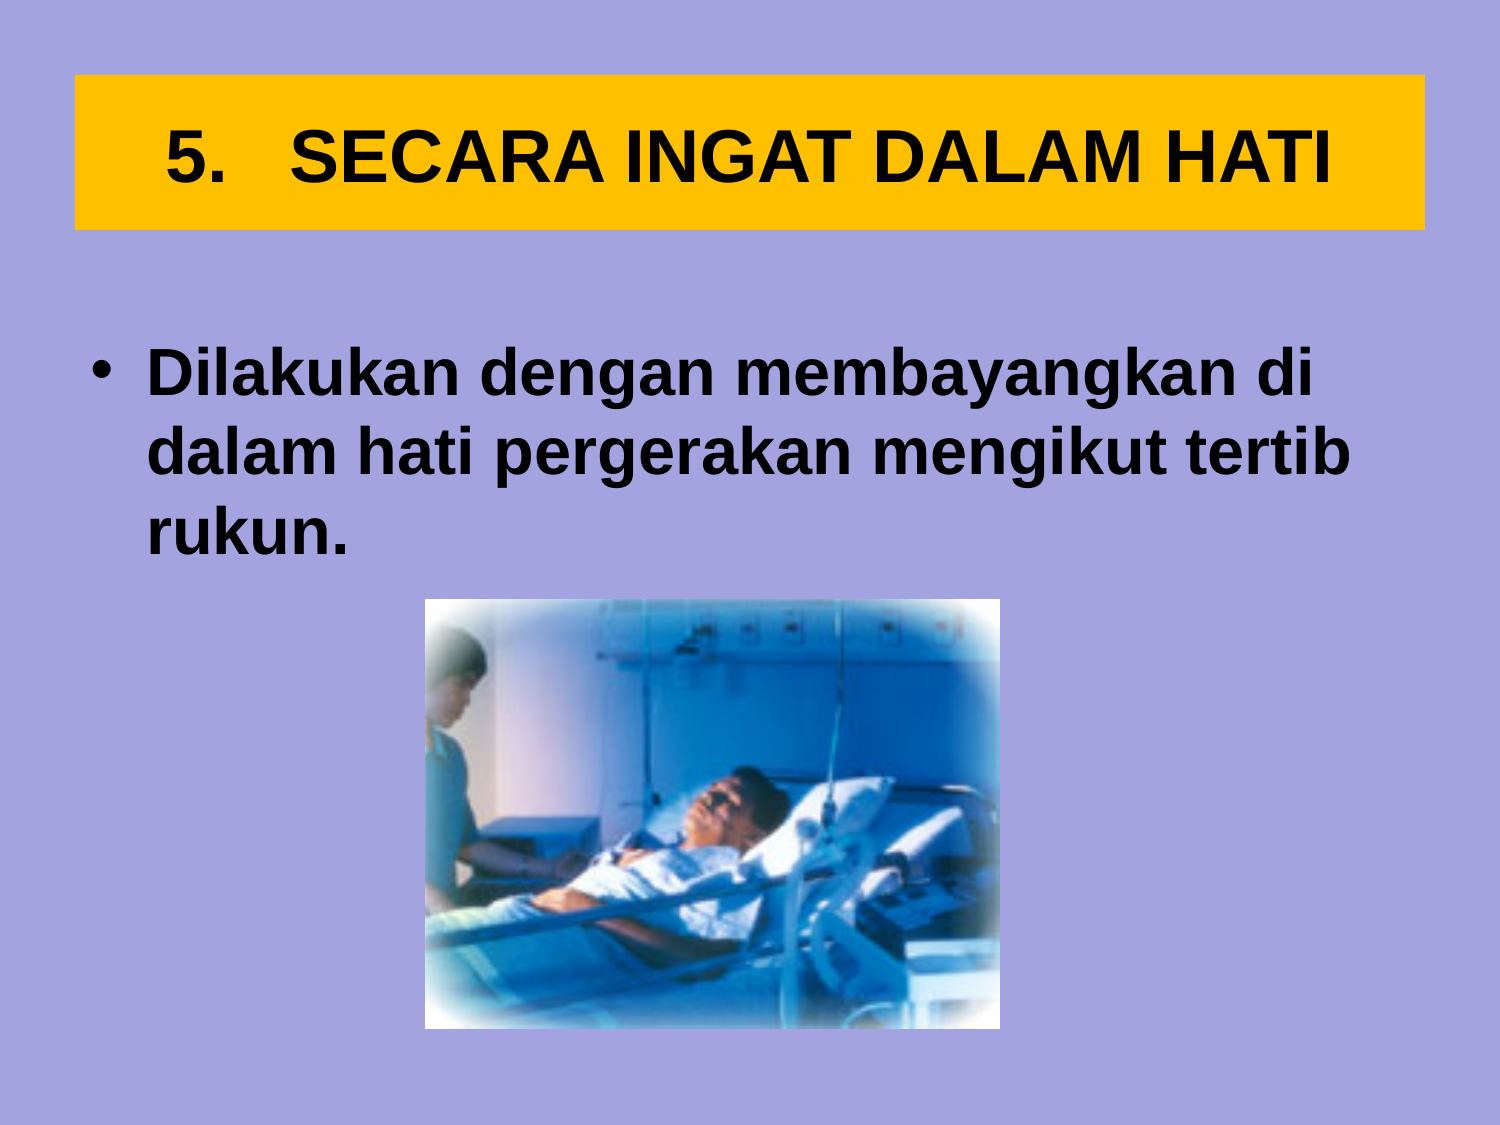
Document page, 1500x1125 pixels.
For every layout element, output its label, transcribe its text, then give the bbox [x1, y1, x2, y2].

picture [424, 599, 1001, 1029]
text_box 5. SECARA INGAT DALAM HATI [74, 74, 1425, 230]
text_box Dilakukan dengan membayangkan di dalam hati pergerakan mengikut tertib rukun. [74, 262, 1425, 1005]
